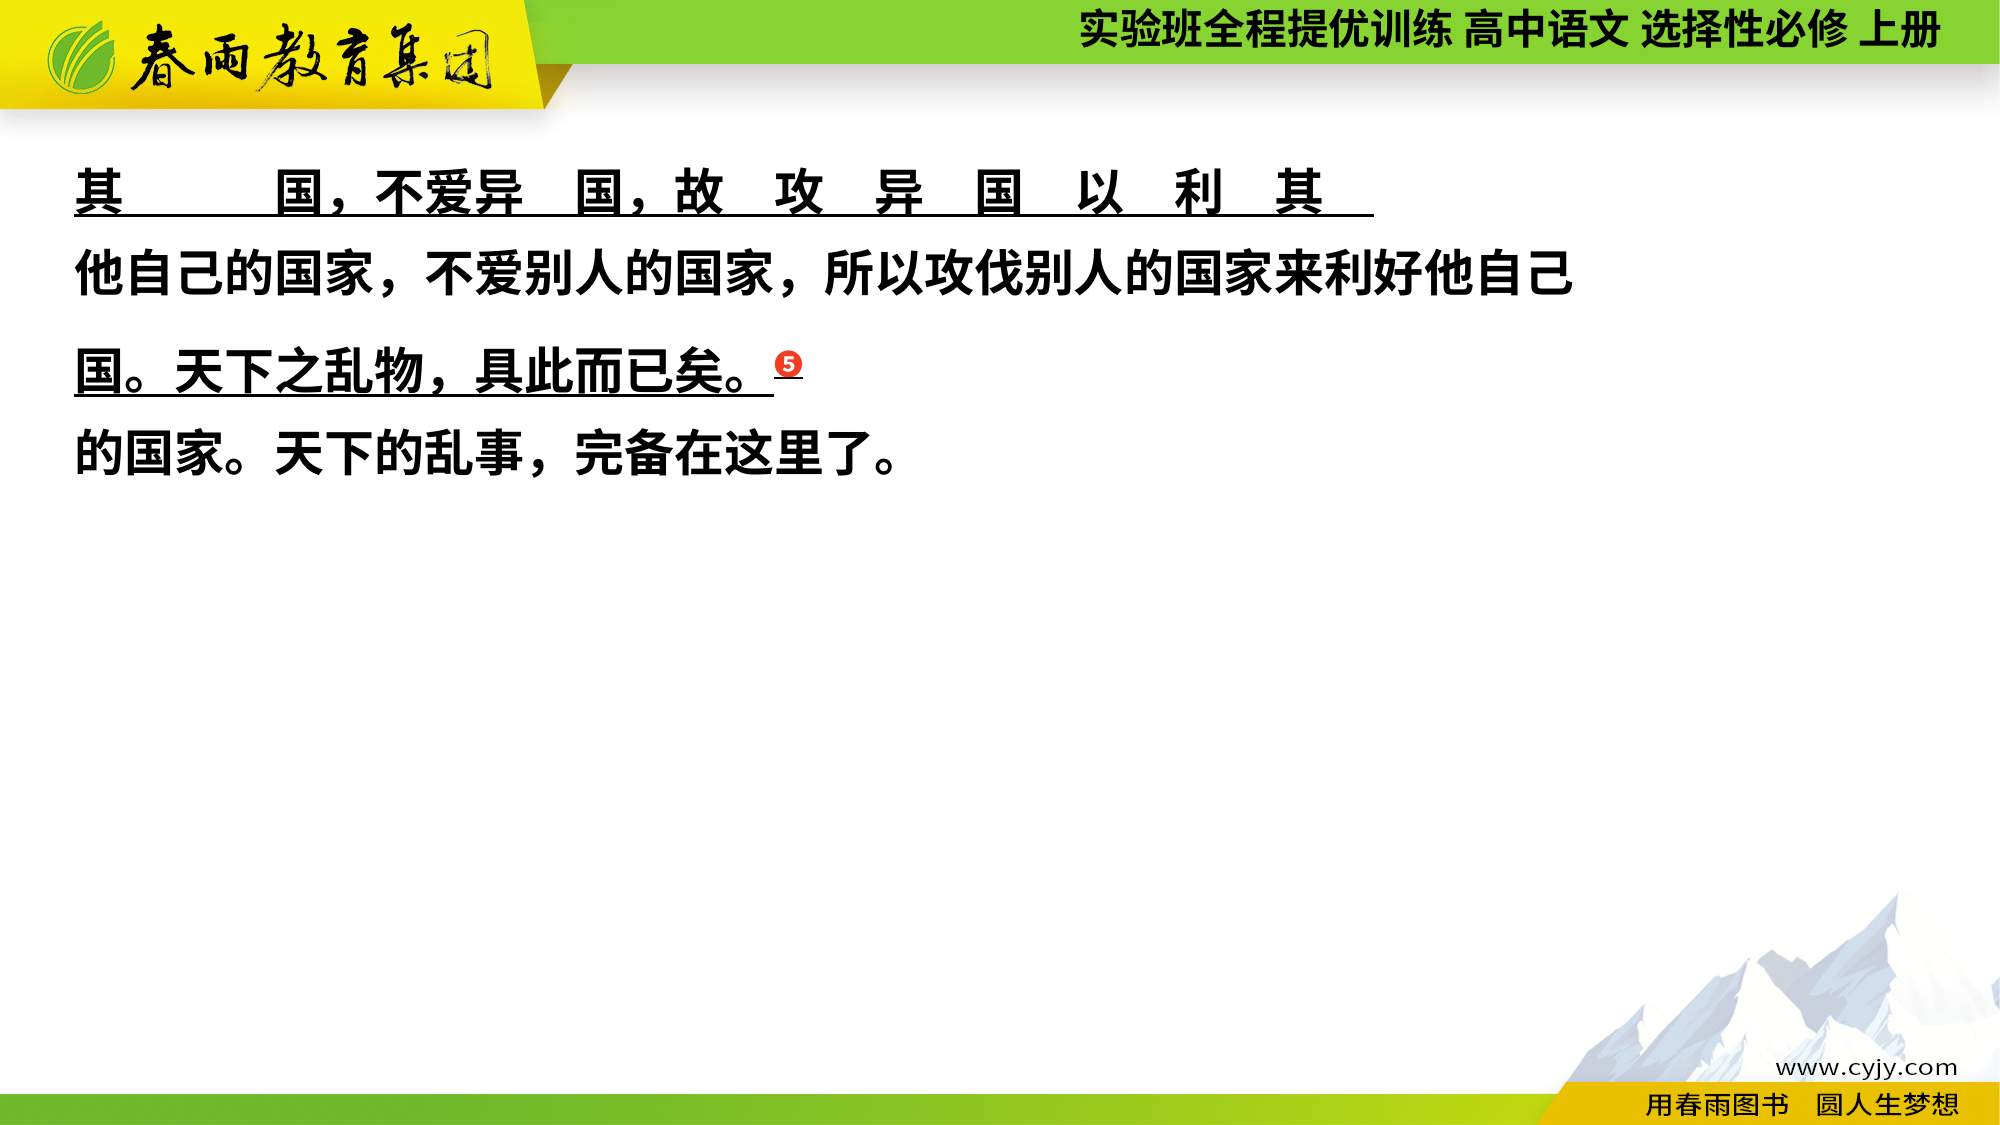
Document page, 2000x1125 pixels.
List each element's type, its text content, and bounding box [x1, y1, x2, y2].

picture [0, 0, 2000, 1125]
text_box 他自己的国家，不爱别人的国家，所以攻伐别人的国家来利好他自己 的国家。天下的乱事，完备在这里了。 [59, 203, 1944, 489]
